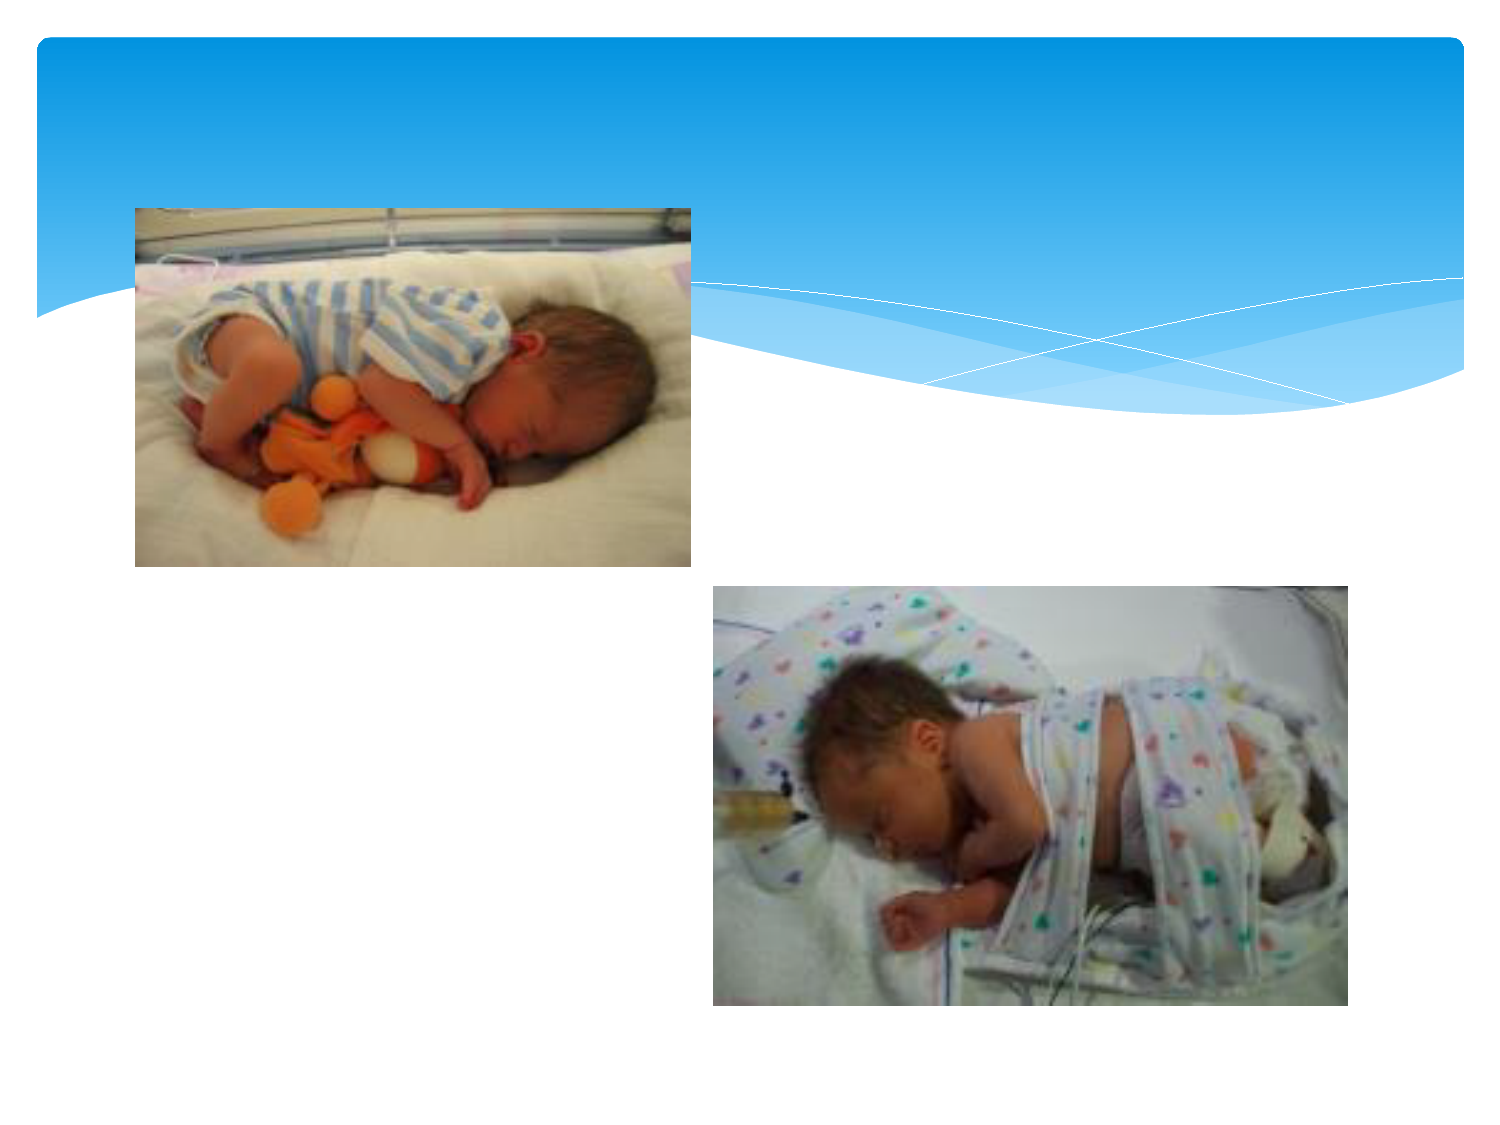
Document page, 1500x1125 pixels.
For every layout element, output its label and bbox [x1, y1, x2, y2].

picture [135, 207, 692, 567]
picture [713, 585, 1348, 1007]
